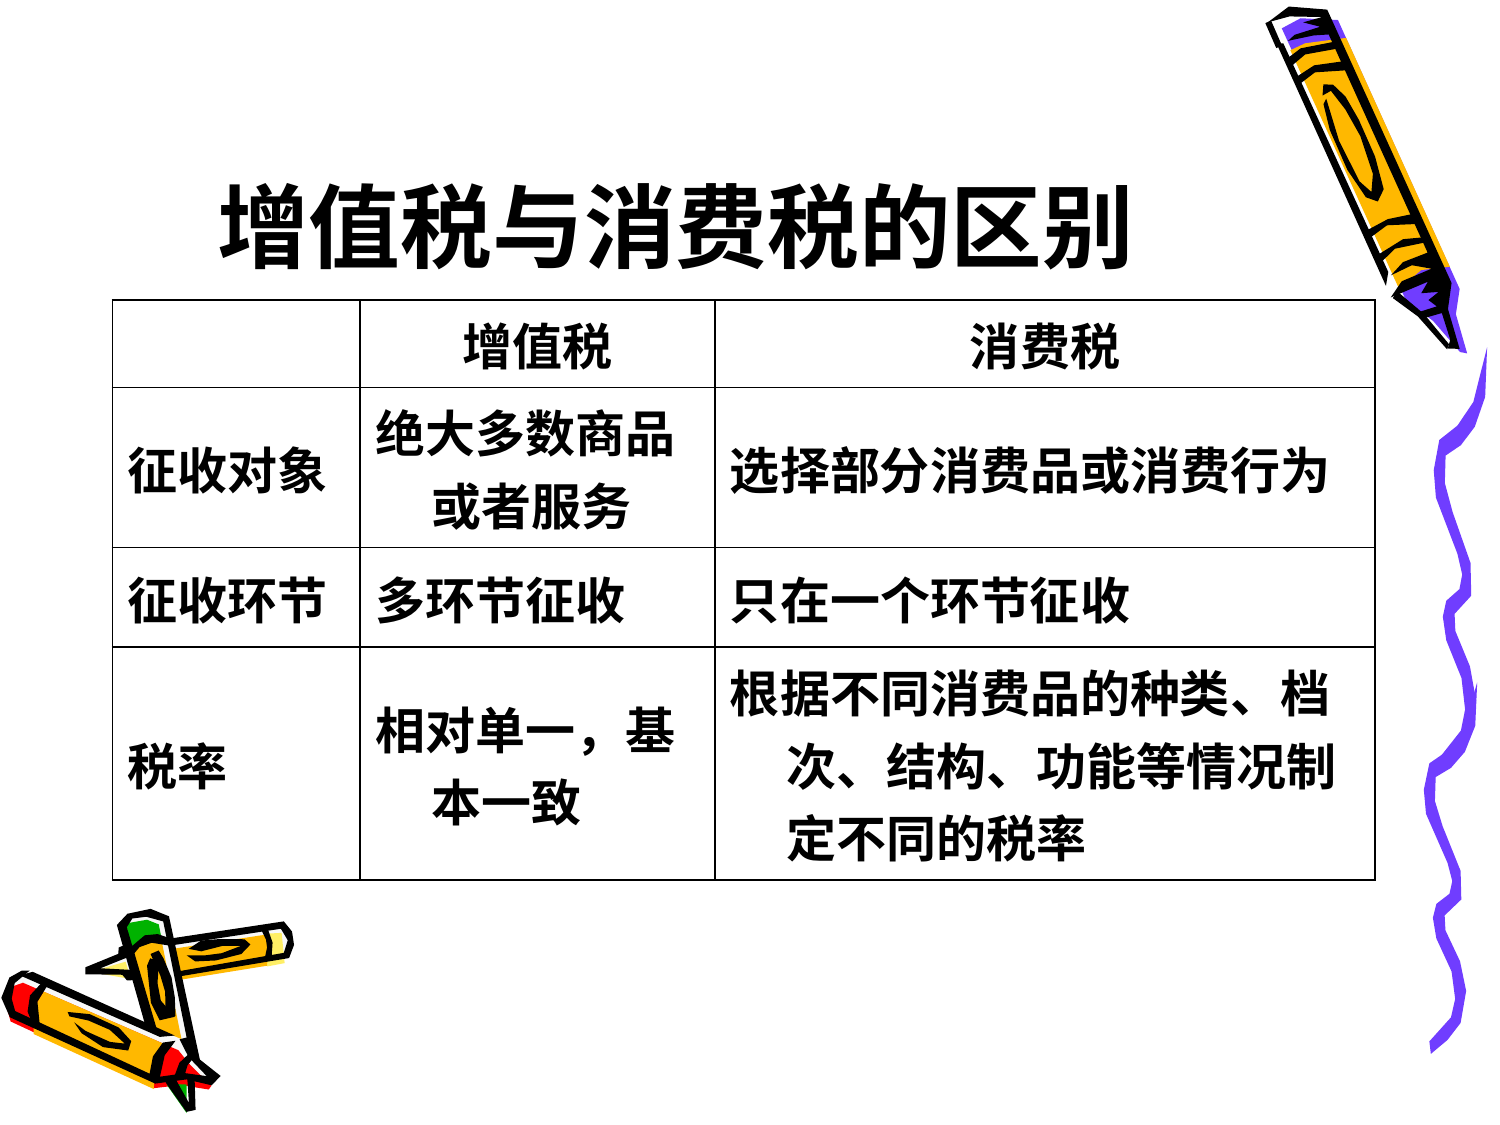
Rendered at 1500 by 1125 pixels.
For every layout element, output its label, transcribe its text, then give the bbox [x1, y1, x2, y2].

table_cell 相对单一，基本一致 [361, 648, 714, 879]
table_cell 只在一个环节征收 [716, 548, 1374, 646]
title 增值税与消费税的区别 [112, 24, 1240, 288]
table_cell 征收对象 [113, 388, 359, 547]
table_cell 征收环节 [113, 548, 359, 646]
table_cell 绝大多数商品或者服务 [361, 388, 714, 547]
table_cell 税率 [113, 648, 359, 879]
table_cell 选择部分消费品或消费行为 [716, 388, 1374, 547]
table_header [113, 301, 359, 387]
table_cell 根据不同消费品的种类、档次、结构、功能等情况制定不同的税率 [716, 648, 1374, 879]
table_header 增值税 [361, 301, 714, 387]
table_header 消费税 [716, 301, 1374, 387]
table_cell 多环节征收 [361, 548, 714, 646]
